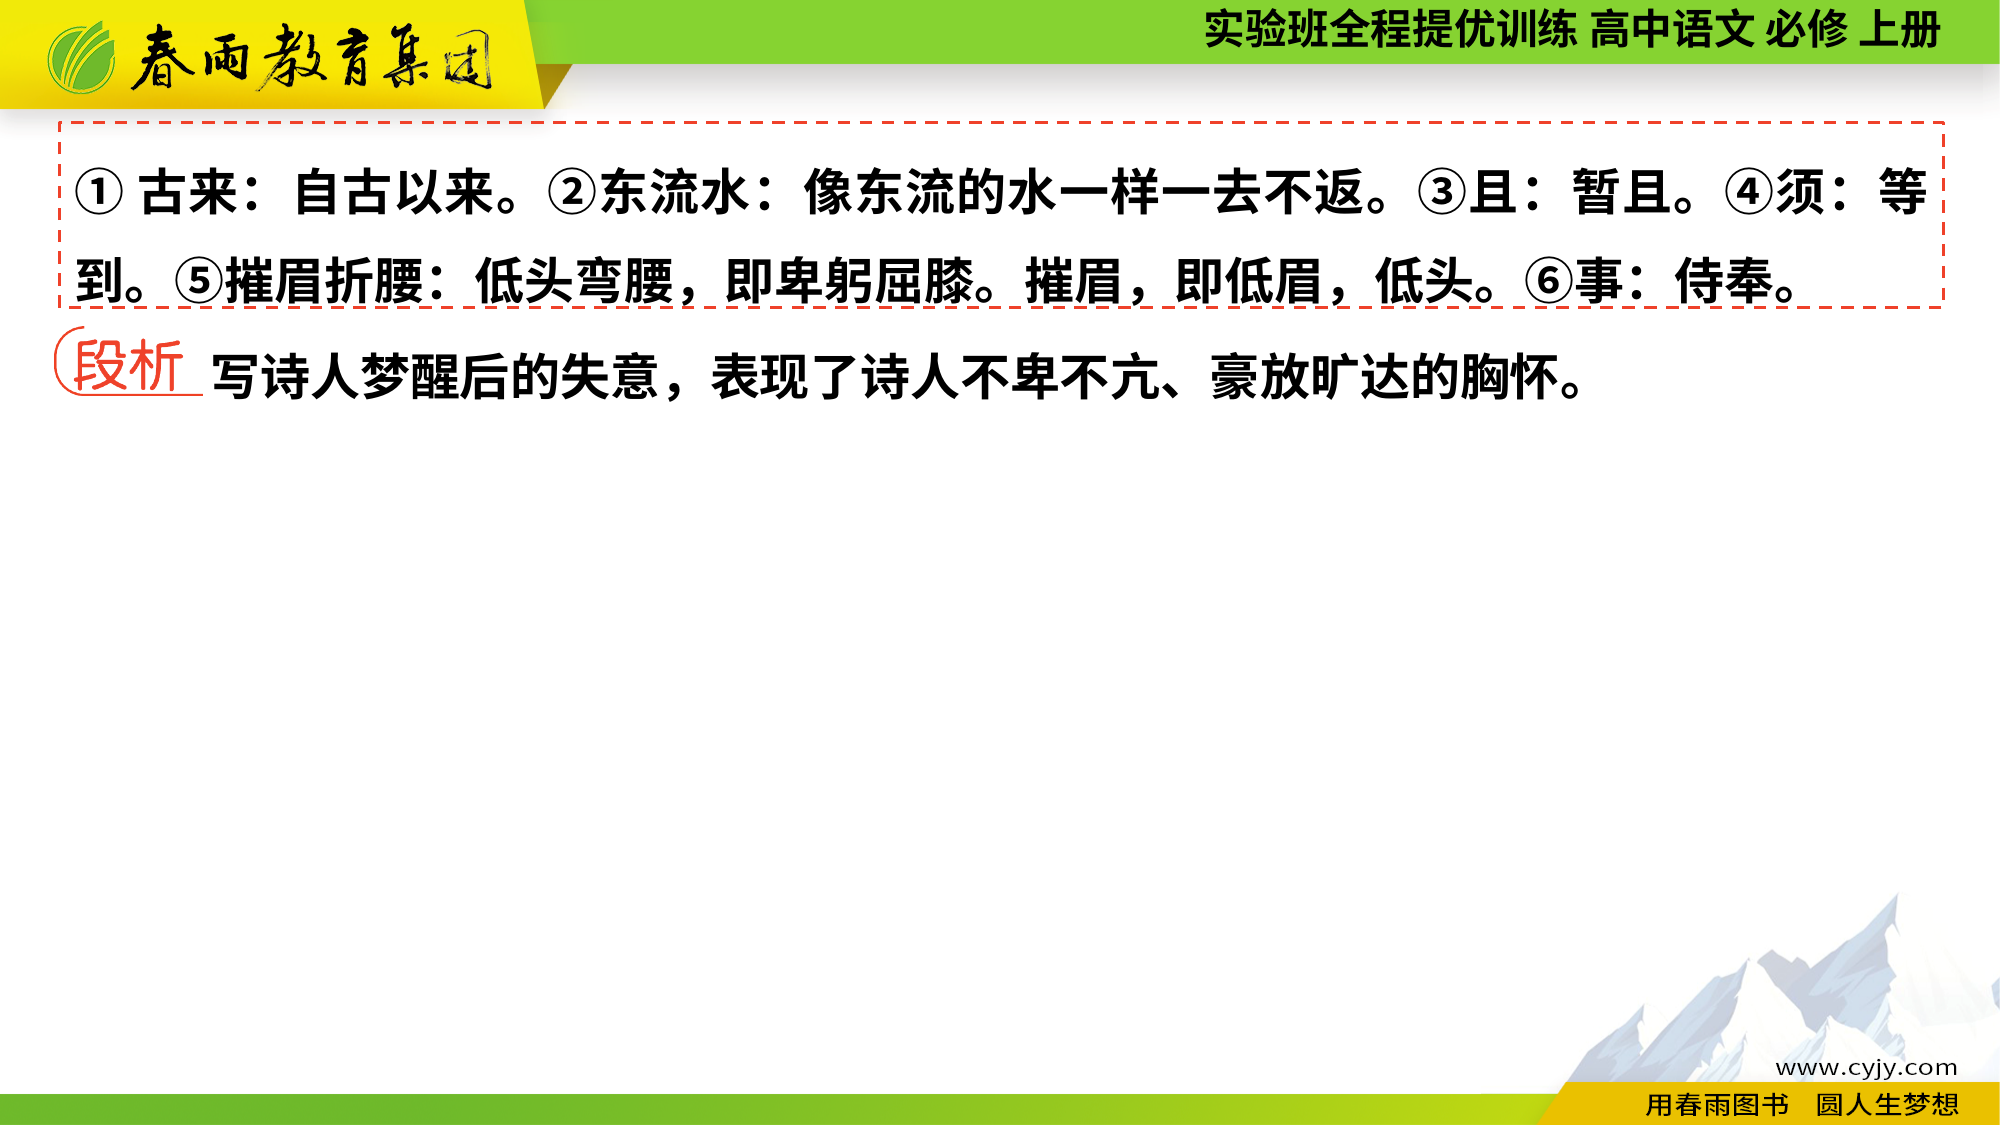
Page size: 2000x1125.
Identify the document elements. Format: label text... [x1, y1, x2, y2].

text_box 写诗人梦醒后的失意，表现了诗人不卑不亢、豪放旷达的胸怀。 [59, 308, 1944, 414]
list ①古来：自古以来。②东流水：像东流的水一样一去不返。③且：暂且。④须：等到。⑤摧眉折腰：低头弯腰，即卑躬屈膝。摧眉，即低眉，低头。⑥事：侍奉。 [59, 122, 1944, 308]
picture [0, 0, 2000, 1125]
